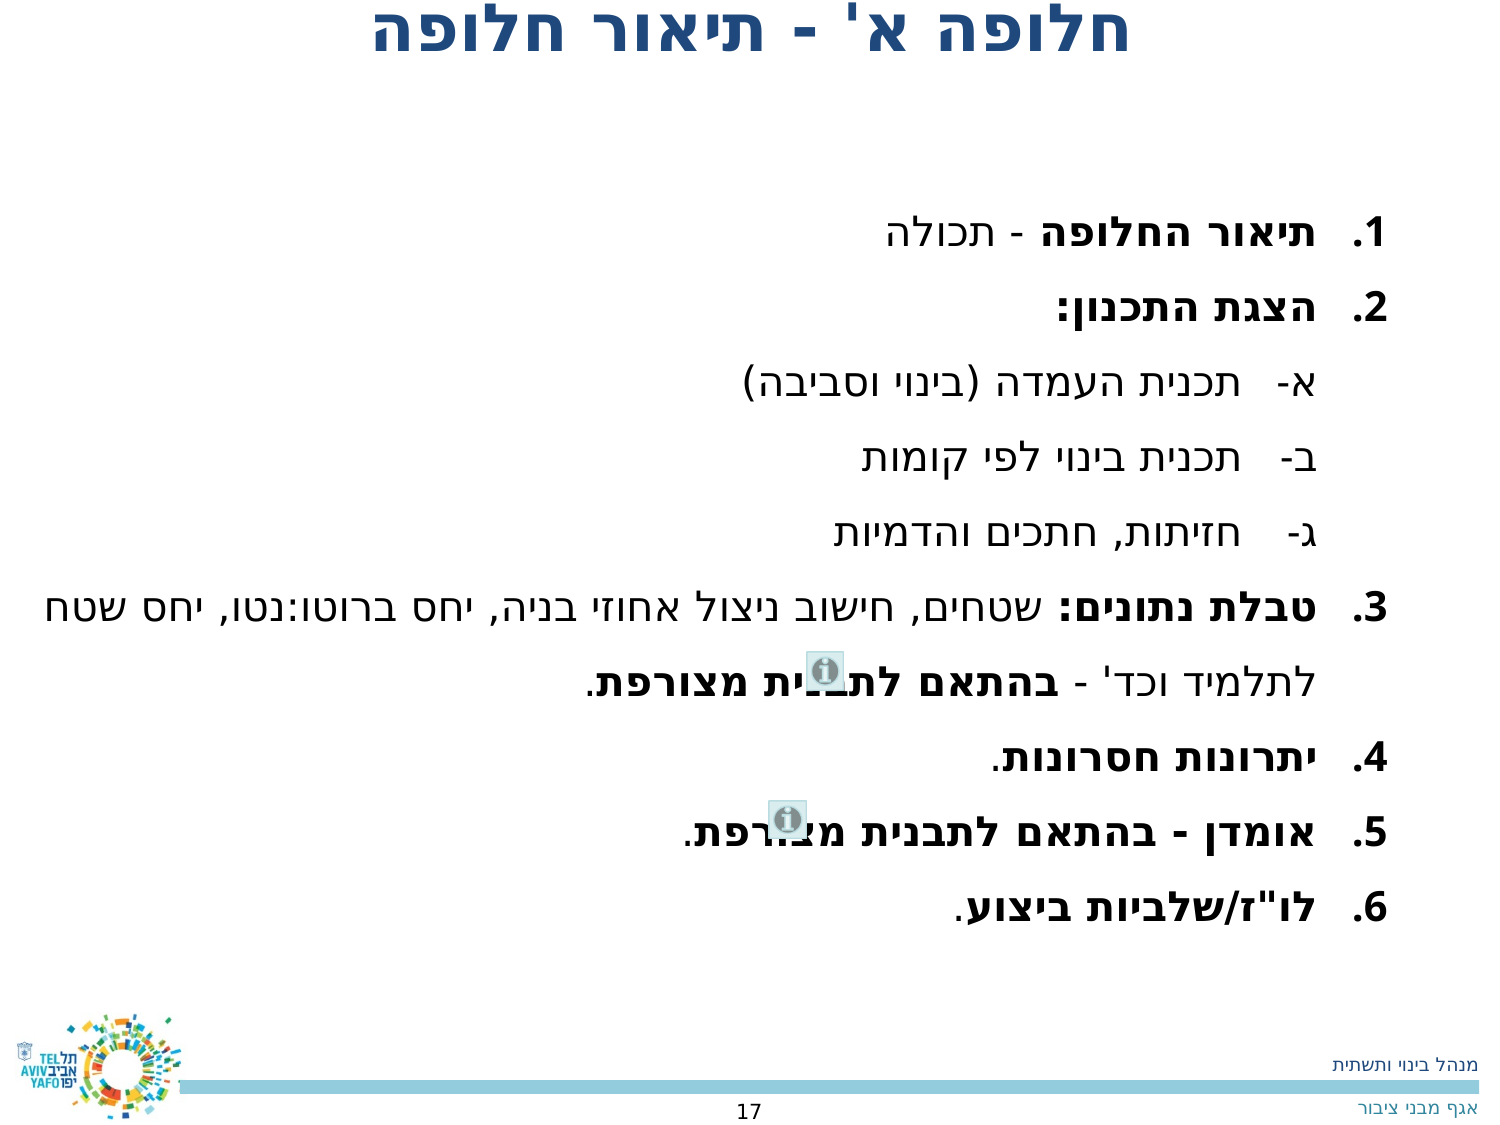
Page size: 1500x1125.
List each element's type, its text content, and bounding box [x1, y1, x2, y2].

picture [806, 651, 845, 691]
picture [768, 800, 807, 840]
text_box תיאור החלופה - תכולה הצגת התכנון: תכנית העמדה (בינוי וסביבה) תכנית בינוי לפי קומות חזיתות, חתכים והדמיות טבלת נתונים: שטחים, חישוב ניצול אחוזי בניה, יחס ברוטו:נטו, יחס שטח לתלמיד וכד' - בהתאם לתבנית מצורפת. יתרונות חסרונות. אומדן - בהתאם לתבנית מצורפת. לו"ז/שלביות ביצוע. [0, 172, 1483, 983]
text_box חלופה א' - תיאור חלופה [348, 12, 1157, 117]
picture [15, 1012, 188, 1121]
